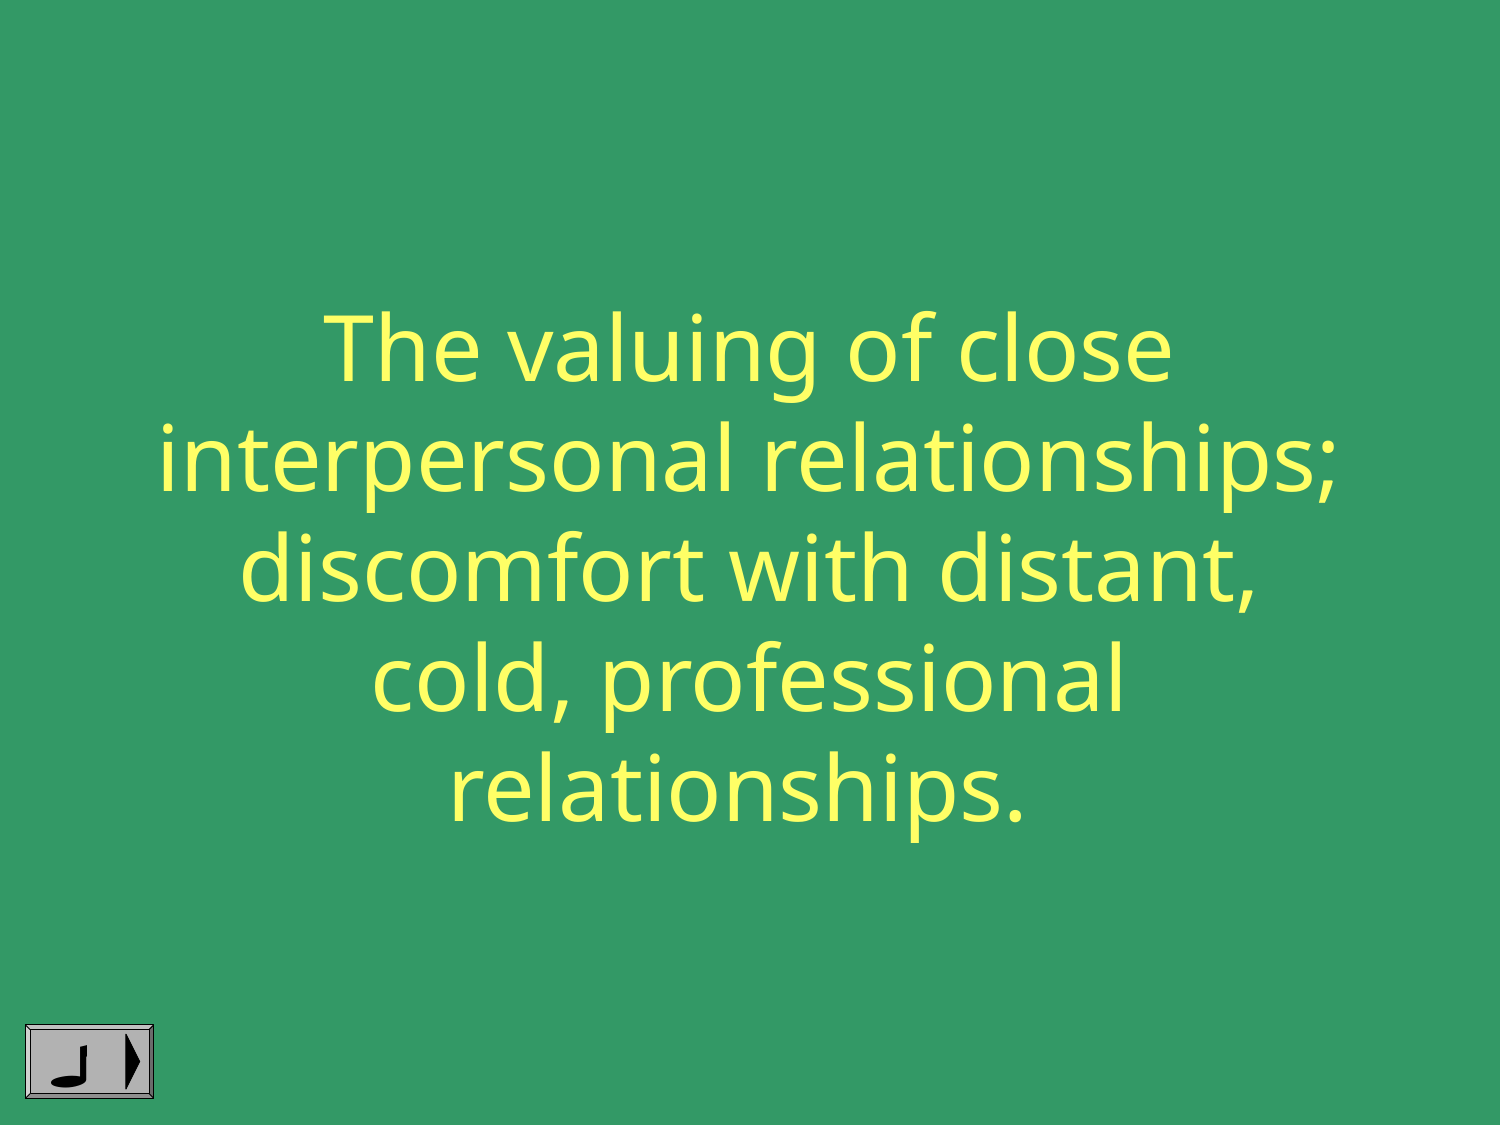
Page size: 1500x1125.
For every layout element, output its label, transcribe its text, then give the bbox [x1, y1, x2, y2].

title The valuing of close interpersonal relationships; discomfort with distant, cold, professional relationships. [112, 99, 1388, 1031]
picture [24, 1024, 156, 1101]
